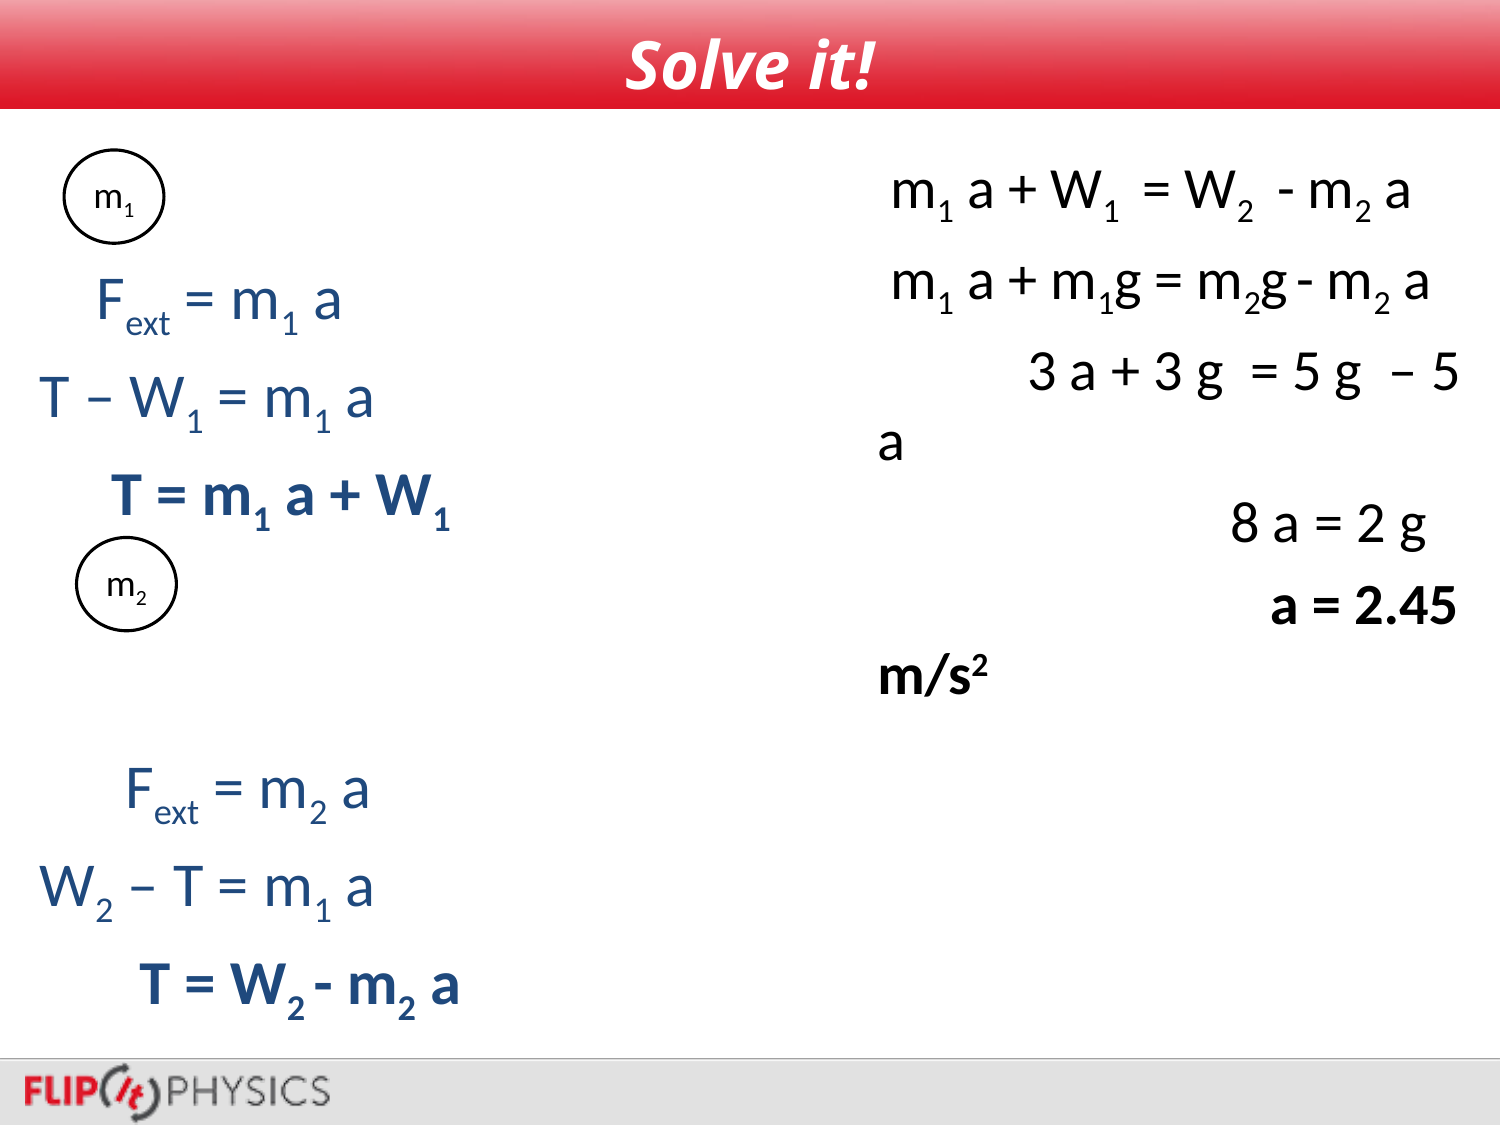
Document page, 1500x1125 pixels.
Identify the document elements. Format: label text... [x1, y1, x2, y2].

picture [0, 1058, 1500, 1125]
text_box m2 [76, 537, 177, 631]
list m1 a + W1 = W2 - m2 a m1 a + m1g = m2g - m2 a 3 a + 3 g = 5 g – 5 a 8 a = 2 g a = 2.45 m/s2 [862, 142, 1485, 1035]
title Solve it! [75, 15, 1425, 91]
text_box m1 [64, 149, 164, 244]
text_box Fext = m1 a T – W1 = m1 a T = m1 a + W1 Fext = m2 a W2 – T = m1 a T = W2 - m2 a Both equation equal T, so we can set them equal to each other! [24, 249, 1484, 1035]
picture [0, 0, 1500, 109]
